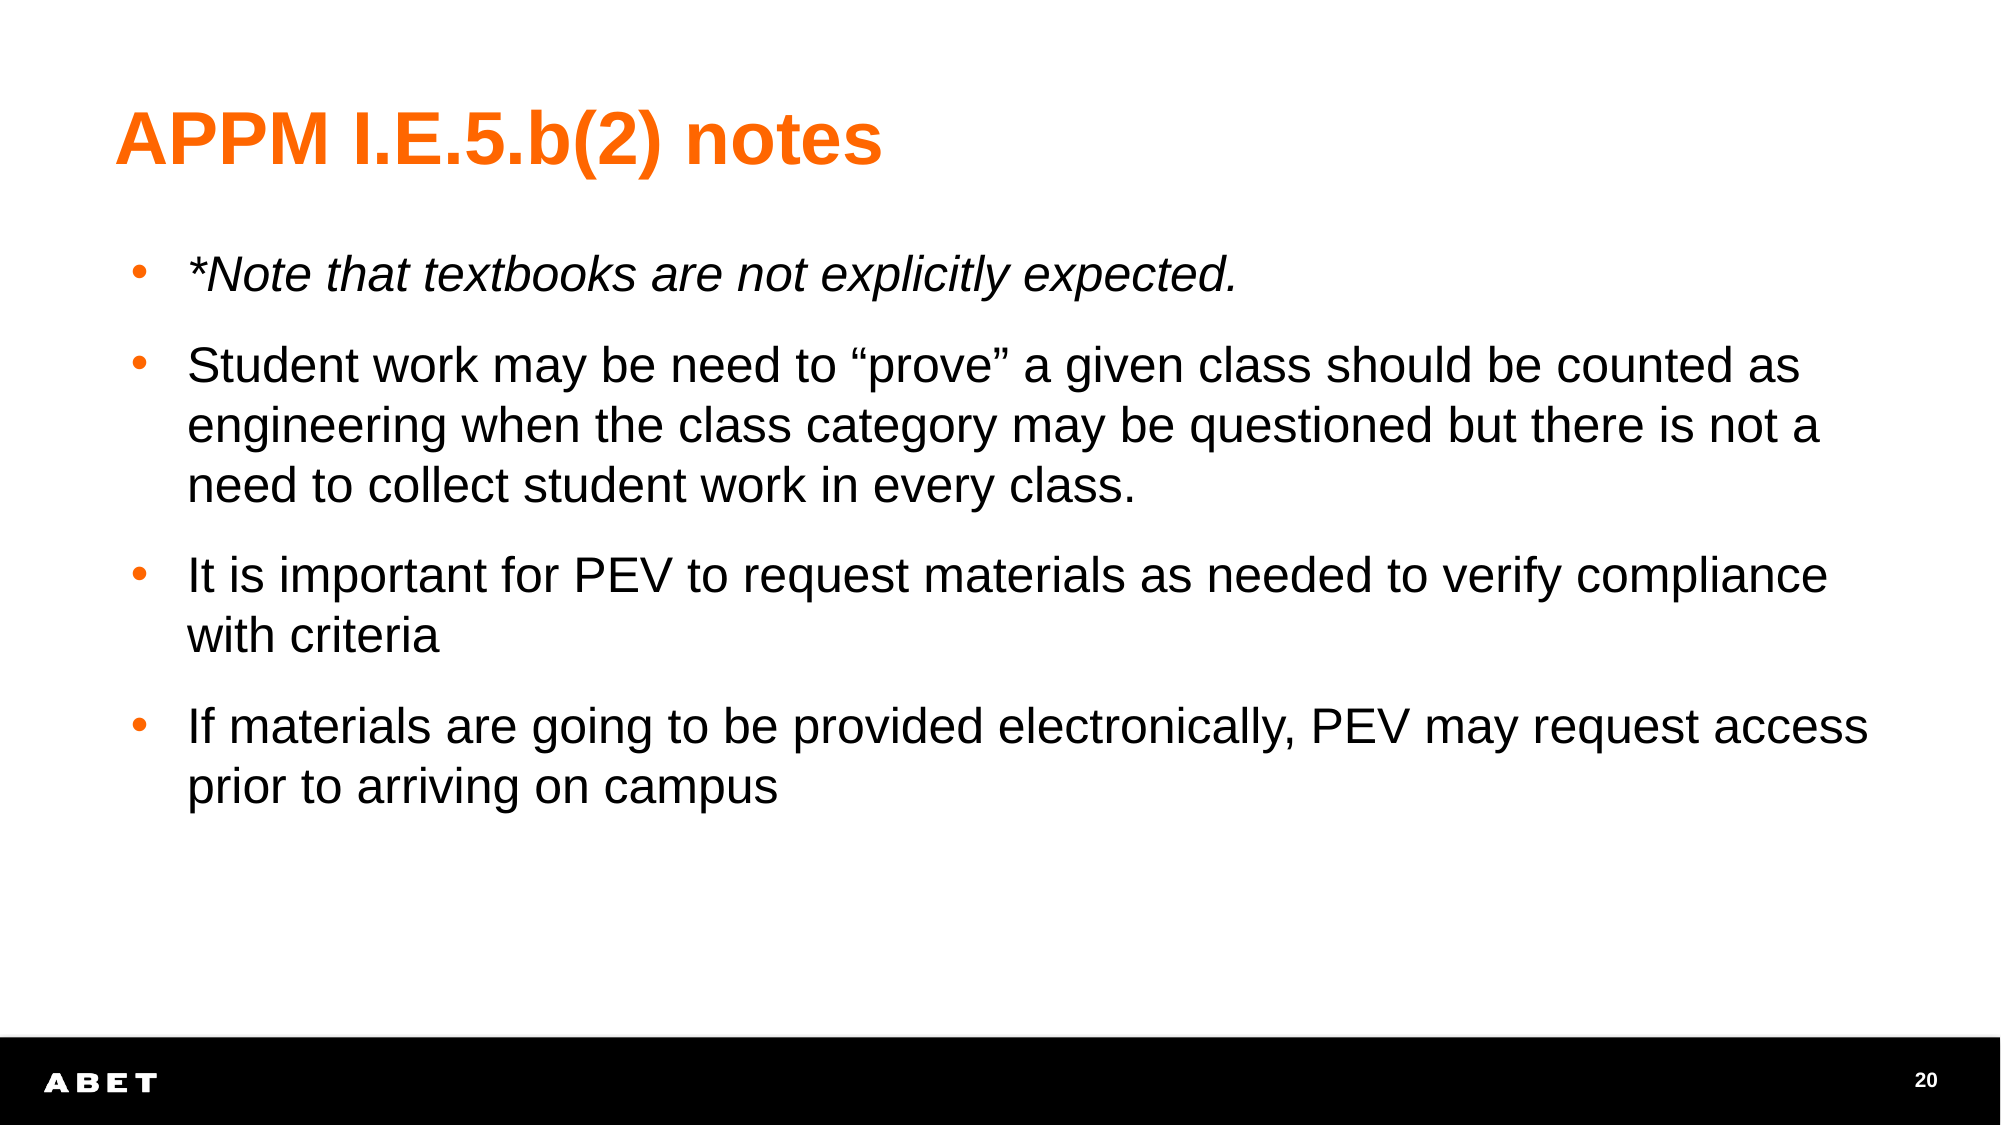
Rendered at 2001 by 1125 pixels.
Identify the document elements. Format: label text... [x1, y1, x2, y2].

title APPM I.E.5.b(2) notes [99, 82, 1900, 213]
picture [16, 1052, 184, 1113]
list *Note that textbooks are not explicitly expected. Student work may be need to “prove” a given class should be counted as engineering when the class category may be questioned but there is not a need to collect student work in every class. It is important for PEV to request materials as needed to verify compliance with criteria If materials are going to be provided electronically, PEV may request access prior to arriving on campus [116, 233, 1933, 1015]
